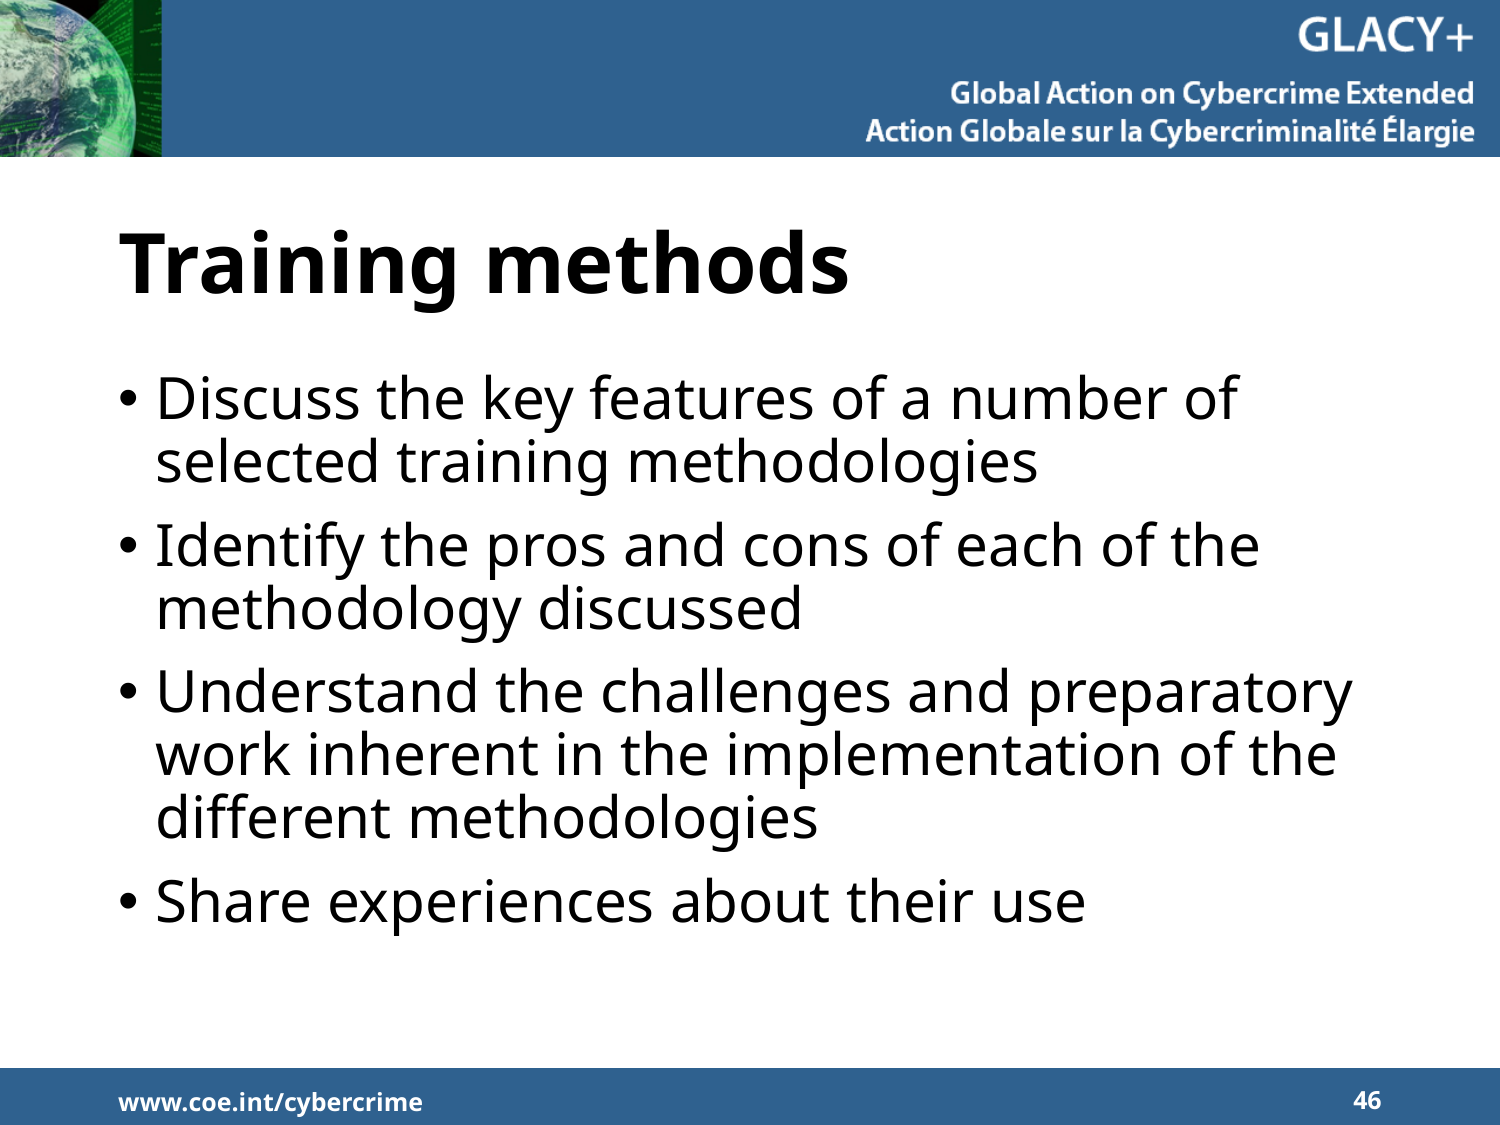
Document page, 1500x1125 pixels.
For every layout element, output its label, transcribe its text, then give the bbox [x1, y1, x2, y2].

picture [0, 0, 1500, 157]
slide_number www.coe.int/cybercrime [103, 1071, 491, 1125]
slide_number 46 [1059, 1071, 1397, 1125]
title Training methods [103, 171, 1397, 362]
list Discuss the key features of a number of selected training methodologies Identify the pros and cons of each of the methodology discussed Understand the challenges and preparatory work inherent in the implementation of the different methodologies Share experiences about their use [103, 362, 1397, 1086]
